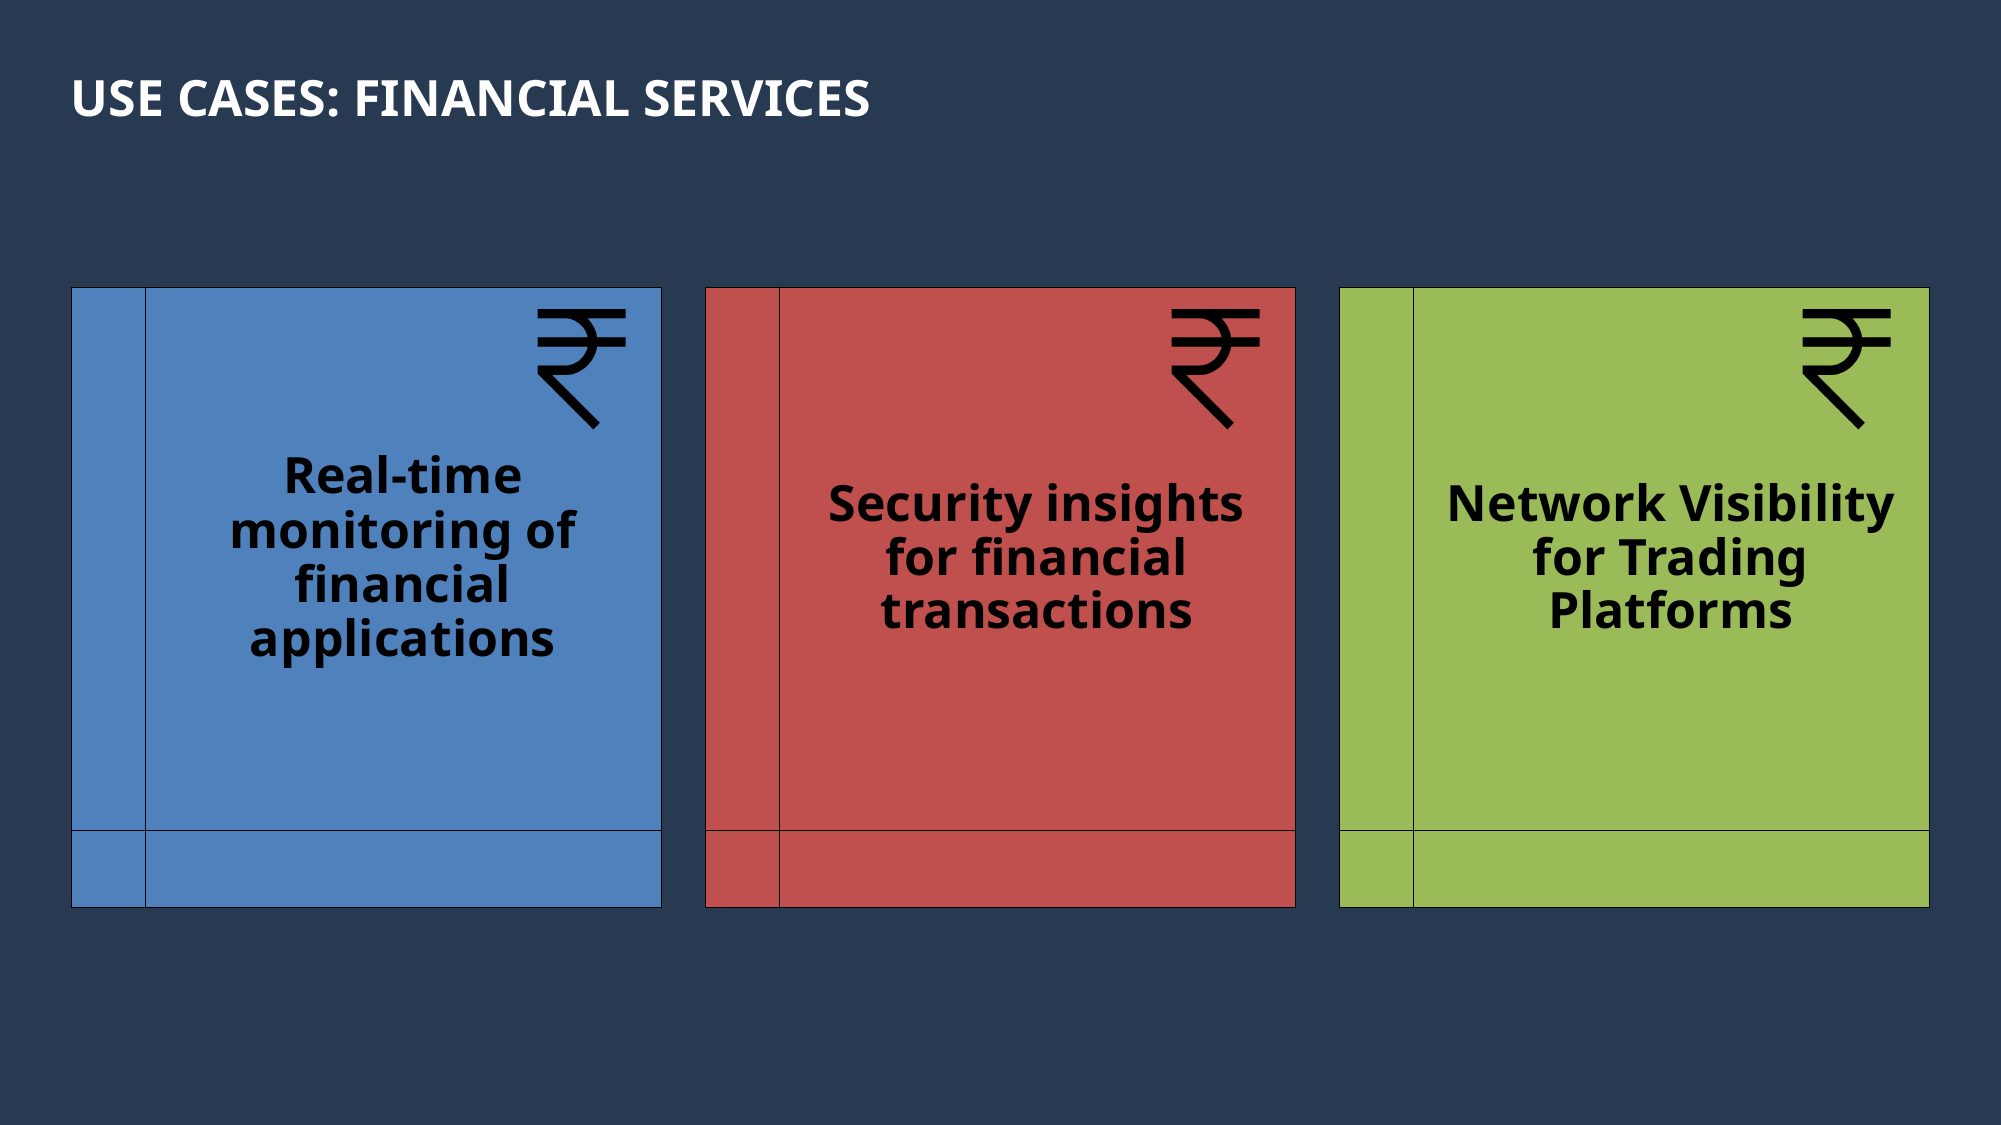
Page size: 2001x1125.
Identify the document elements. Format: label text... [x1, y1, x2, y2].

picture [506, 292, 658, 444]
title Use Cases: Financial Services [70, 58, 1930, 135]
picture [1771, 292, 1922, 444]
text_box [70, 287, 1930, 908]
picture [1140, 292, 1291, 444]
